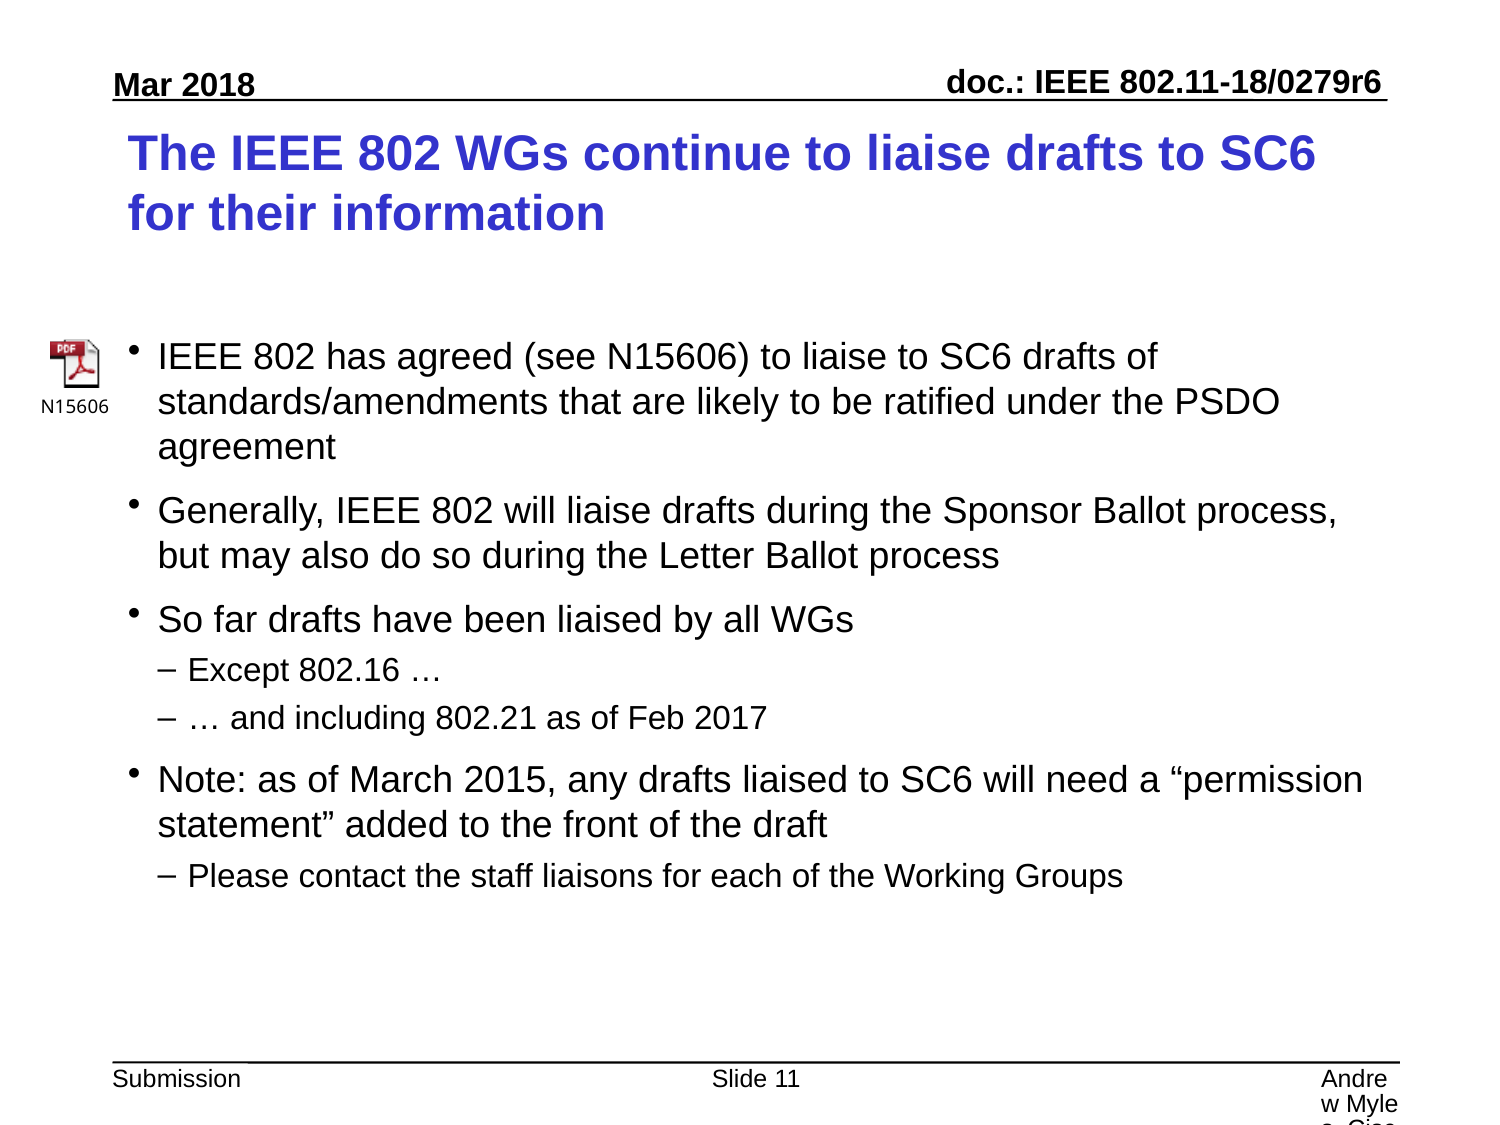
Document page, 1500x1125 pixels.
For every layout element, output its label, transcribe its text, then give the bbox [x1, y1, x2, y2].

slide_number Slide 11 [709, 1061, 803, 1093]
list IEEE 802 has agreed (see N15606) to liaise to SC6 drafts of standards/amendments that are likely to be ratified under the PSDO agreement Generally, IEEE 802 will liaise drafts during the Sponsor Ballot process, but may also do so during the Letter Ballot process So far drafts have been liaised by all WGs Except 802.16 … … and including 802.21 as of Feb 2017 Note: as of March 2015, any drafts liaised to SC6 will need a “permission statement” added to the front of the draft Please contact the staff liaisons for each of the Working Groups [112, 324, 1388, 1000]
title The IEEE 802 WGs continue to liaise drafts to SC6 for their information [112, 112, 1388, 288]
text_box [0, 337, 151, 465]
footer Andrew Myles, Cisco [1320, 1061, 1402, 1093]
